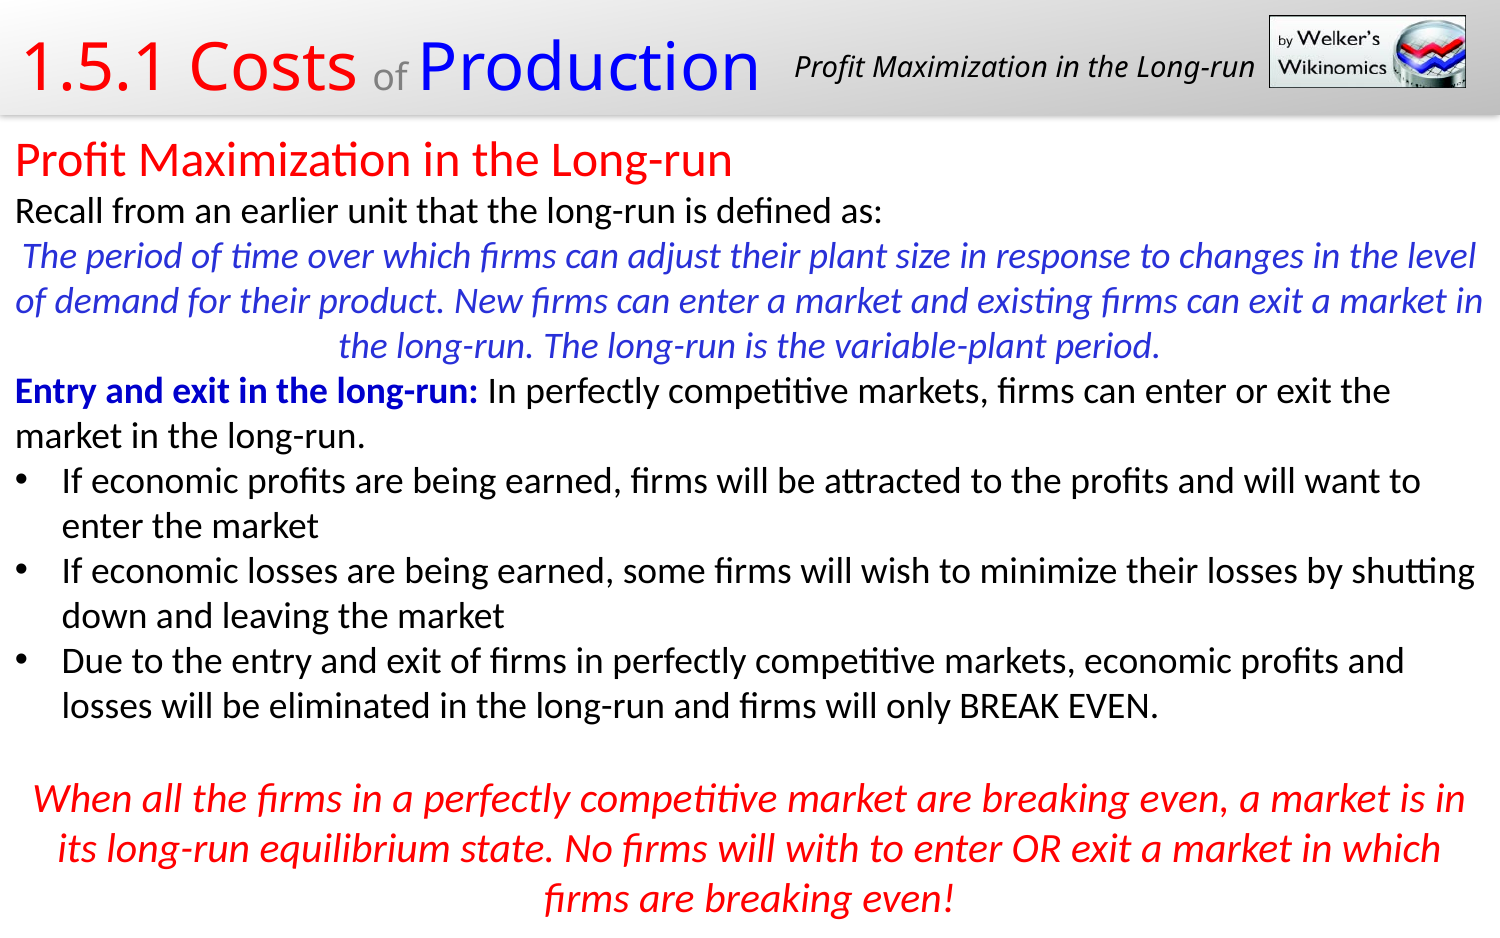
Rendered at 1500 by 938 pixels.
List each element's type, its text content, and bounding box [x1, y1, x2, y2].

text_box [0, 0, 1500, 115]
text_box Profit Maximization in the Long-run Recall from an earlier unit that the long-run is defined as: The period of time over which firms can adjust their plant size in response to changes in the level of demand for their product. New firms can enter a market and existing firms can exit a market in the long-run. The long-run is the variable-plant period. Entry and exit in the long-run: In perfectly competitive markets, firms can enter or exit the market in the long-run. If economic profits are being earned, firms will be attracted to the profits and will want to enter the market If economic losses are being earned, some firms will wish to minimize their losses by shutting down and leaving the market Due to the entry and exit of firms in perfectly competitive markets, economic profits and losses will be eliminated in the long-run and firms will only BREAK EVEN. When all the firms in a perfectly competitive market are breaking even, a market is in its long-run equilibrium state. No firms will with to enter OR exit a market in which firms are breaking even! [0, 123, 1500, 929]
